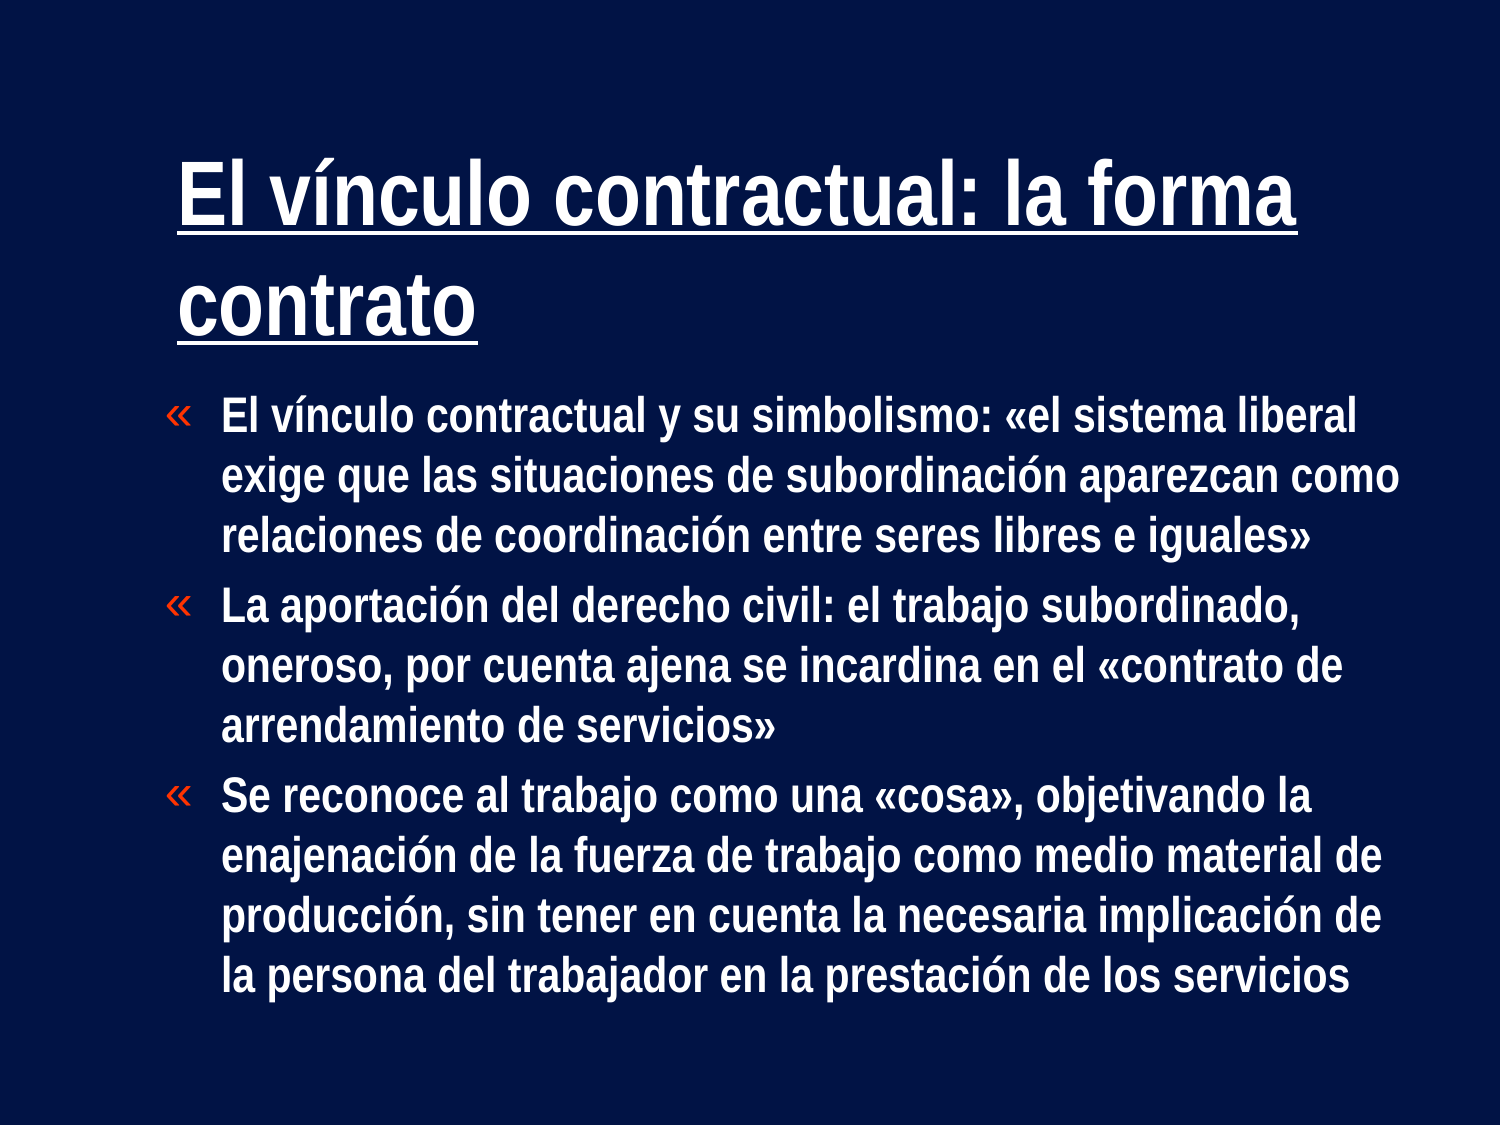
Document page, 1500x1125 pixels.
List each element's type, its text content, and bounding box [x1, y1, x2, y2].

title El vínculo contractual: la forma contrato [162, 149, 1388, 338]
list El vínculo contractual y su simbolismo: «el sistema liberal exige que las situaciones de subordinación aparezcan como relaciones de coordinación entre seres libres e iguales» La aportación del derecho civil: el trabajo subordinado, oneroso, por cuenta ajena se incardina en el «contrato de arrendamiento de servicios» Se reconoce al trabajo como una «cosa», objetivando la enajenación de la fuerza de trabajo como medio material de producción, sin tener en cuenta la necesaria implicación de la persona del trabajador en la prestación de los servicios [150, 375, 1431, 1075]
